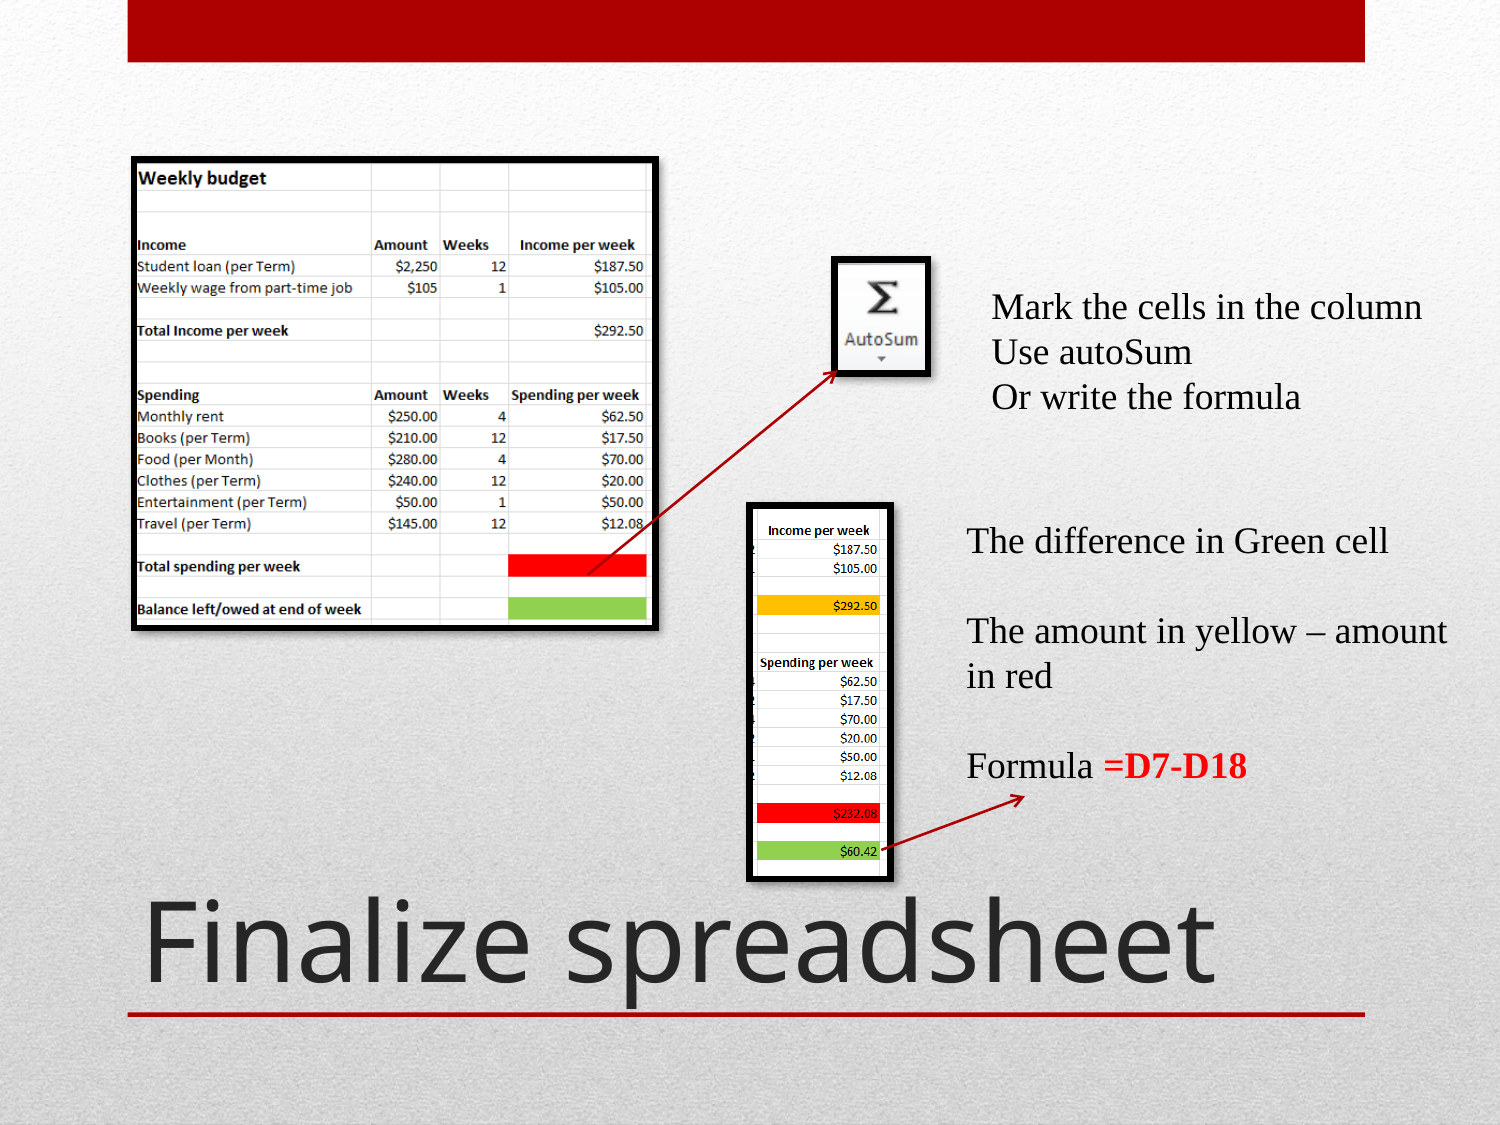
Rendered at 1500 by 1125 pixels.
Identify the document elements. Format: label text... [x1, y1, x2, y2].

title Finalize spreadsheet [125, 750, 1238, 1013]
picture [751, 507, 888, 877]
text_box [586, 369, 839, 576]
picture [836, 261, 926, 372]
text_box Mark the cells in the column Use autoSum Or write the formula [976, 274, 1439, 425]
text_box The difference in Green cell The amount in yellow – amount in red Formula =D7-D18 [951, 508, 1473, 794]
picture [136, 161, 654, 626]
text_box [880, 795, 1026, 851]
